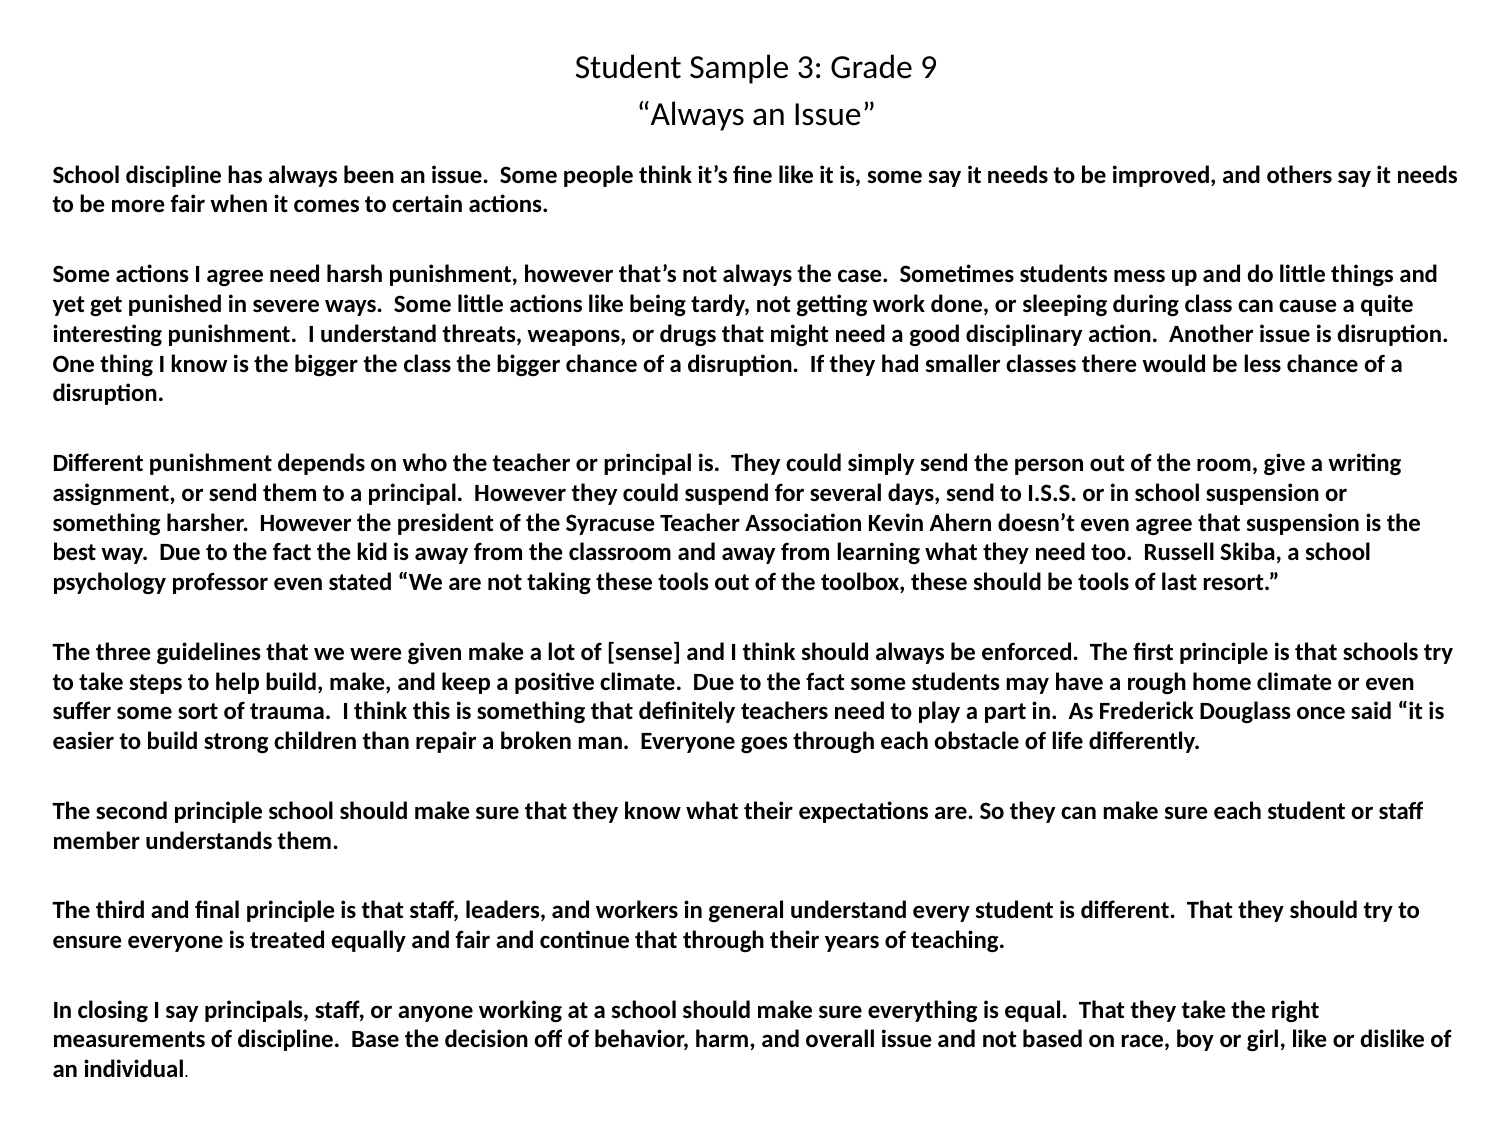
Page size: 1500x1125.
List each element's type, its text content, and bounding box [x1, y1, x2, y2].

subtitle Student Sample 3: Grade 9 “Always an Issue” School discipline has always been an issue. Some people think it’s fine like it is, some say it needs to be improved, and others say it needs to be more fair when it comes to certain actions. Some actions I agree need harsh punishment, however that’s not always the case. Sometimes students mess up and do little things and yet get punished in severe ways. Some little actions like being tardy, not getting work done, or sleeping during class can cause a quite interesting punishment. I understand threats, weapons, or drugs that might need a good disciplinary action. Another issue is disruption. One thing I know is the bigger the class the bigger chance of a disruption. If they had smaller classes there would be less chance of a disruption. Different punishment depends on who the teacher or principal is. They could simply send the person out of the room, give a writing assignment, or send them to a principal. However they could suspend for several days, send to I.S.S. or in school suspension or something harsher. However the president of the Syracuse Teacher Association Kevin Ahern doesn’t even agree that suspension is the best way. Due to the fact the kid is away from the classroom and away from learning what they need too. Russell Skiba, a school psychology professor even stated “We are not taking these tools out of the toolbox, these should be tools of last resort.” The three guidelines that we were given make a lot of [sense] and I think should always be enforced. The first principle is that schools try to take steps to help build, make, and keep a positive climate. Due to the fact some students may have a rough home climate or even suffer some sort of trauma. I think this is something that definitely teachers need to play a part in. As Frederick Douglass once said “it is easier to build strong children than repair a broken man. Everyone goes through each obstacle of life differently. The second principle school should make sure that they know what their expectations are. So they can make sure each student or staff member understands them. The third and final principle is that staff, leaders, and workers in general understand every student is different. That they should try to ensure everyone is treated equally and fair and continue that through their years of teaching. In closing I say principals, staff, or anyone working at a school should make sure everything is equal. That they take the right measurements of discipline. Base the decision off of behavior, harm, and overall issue and not based on race, boy or girl, like or dislike of an individual. [37, 37, 1475, 1125]
